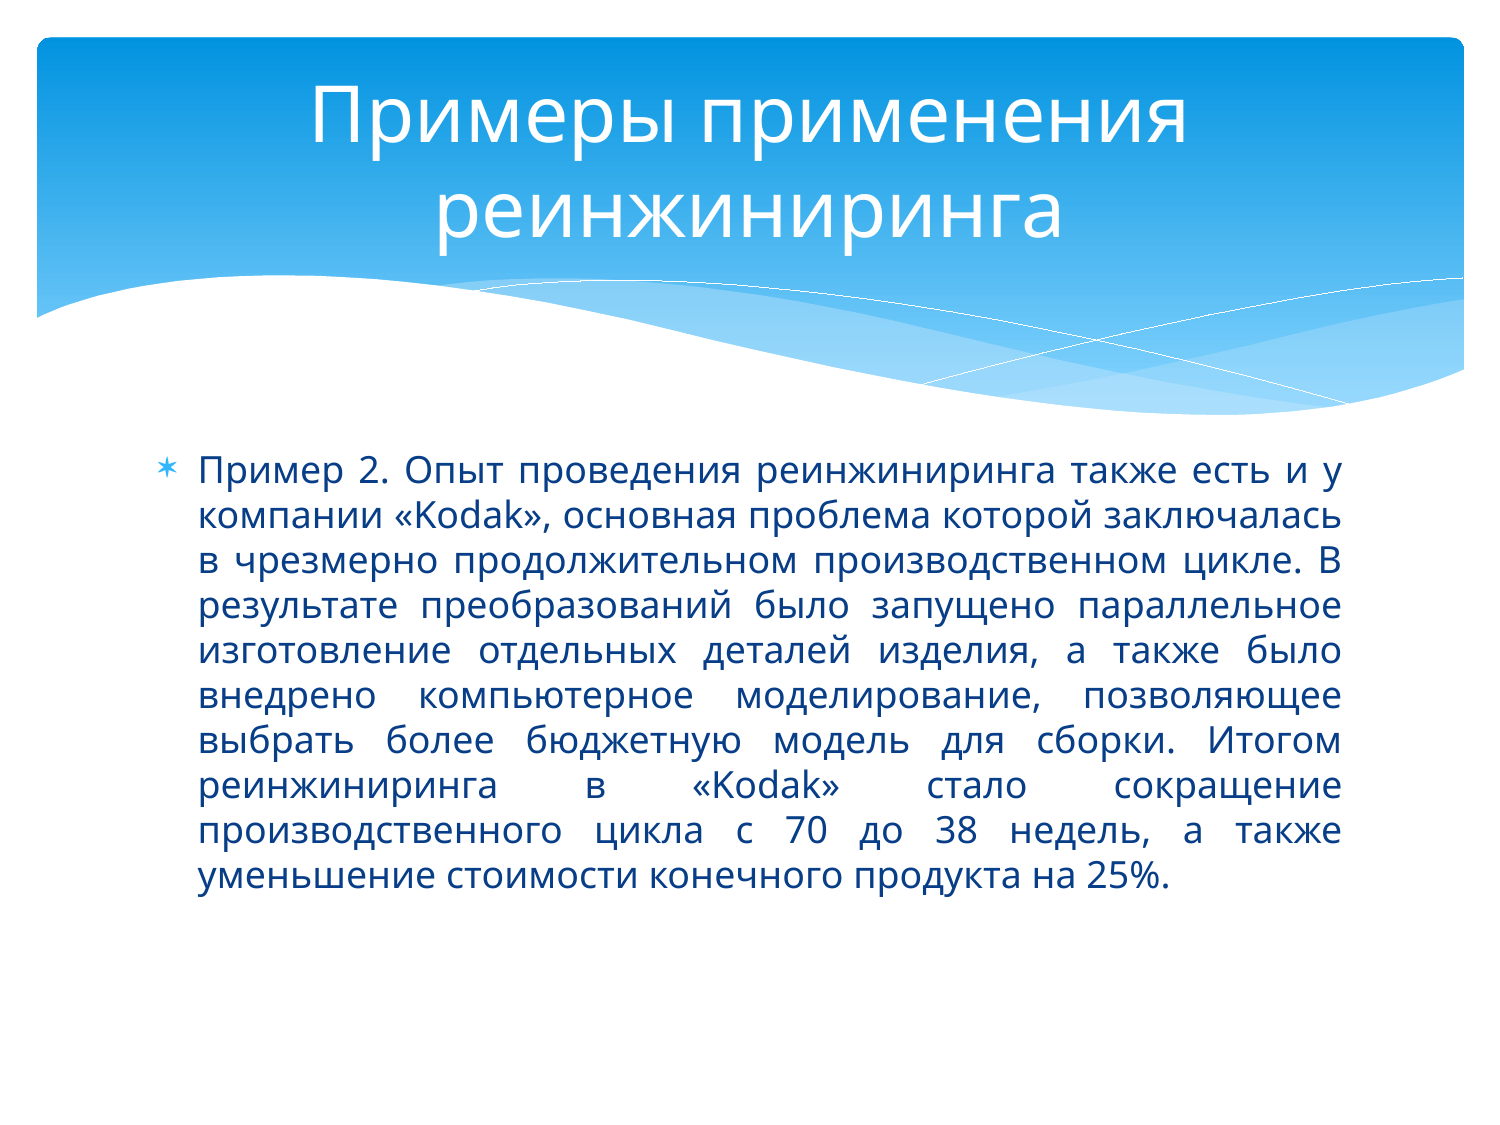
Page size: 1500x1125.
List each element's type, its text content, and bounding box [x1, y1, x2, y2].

title Примеры применения реинжиниринга [75, 55, 1425, 261]
list Пример 2. Опыт проведения реинжиниринга также есть и у компании «Kodak», основная проблема которой заключалась в чрезмерно продолжительном производственном цикле. В результате преобразований было запущено параллельное изготовление отдельных деталей изделия, а также было внедрено компьютерное моделирование, позволяющее выбрать более бюджетную модель для сборки. Итогом реинжиниринга в «Kodak» стало сокращение производственного цикла с 70 до 38 недель, а также уменьшение стоимости конечного продукта на 25%. [143, 438, 1359, 1005]
